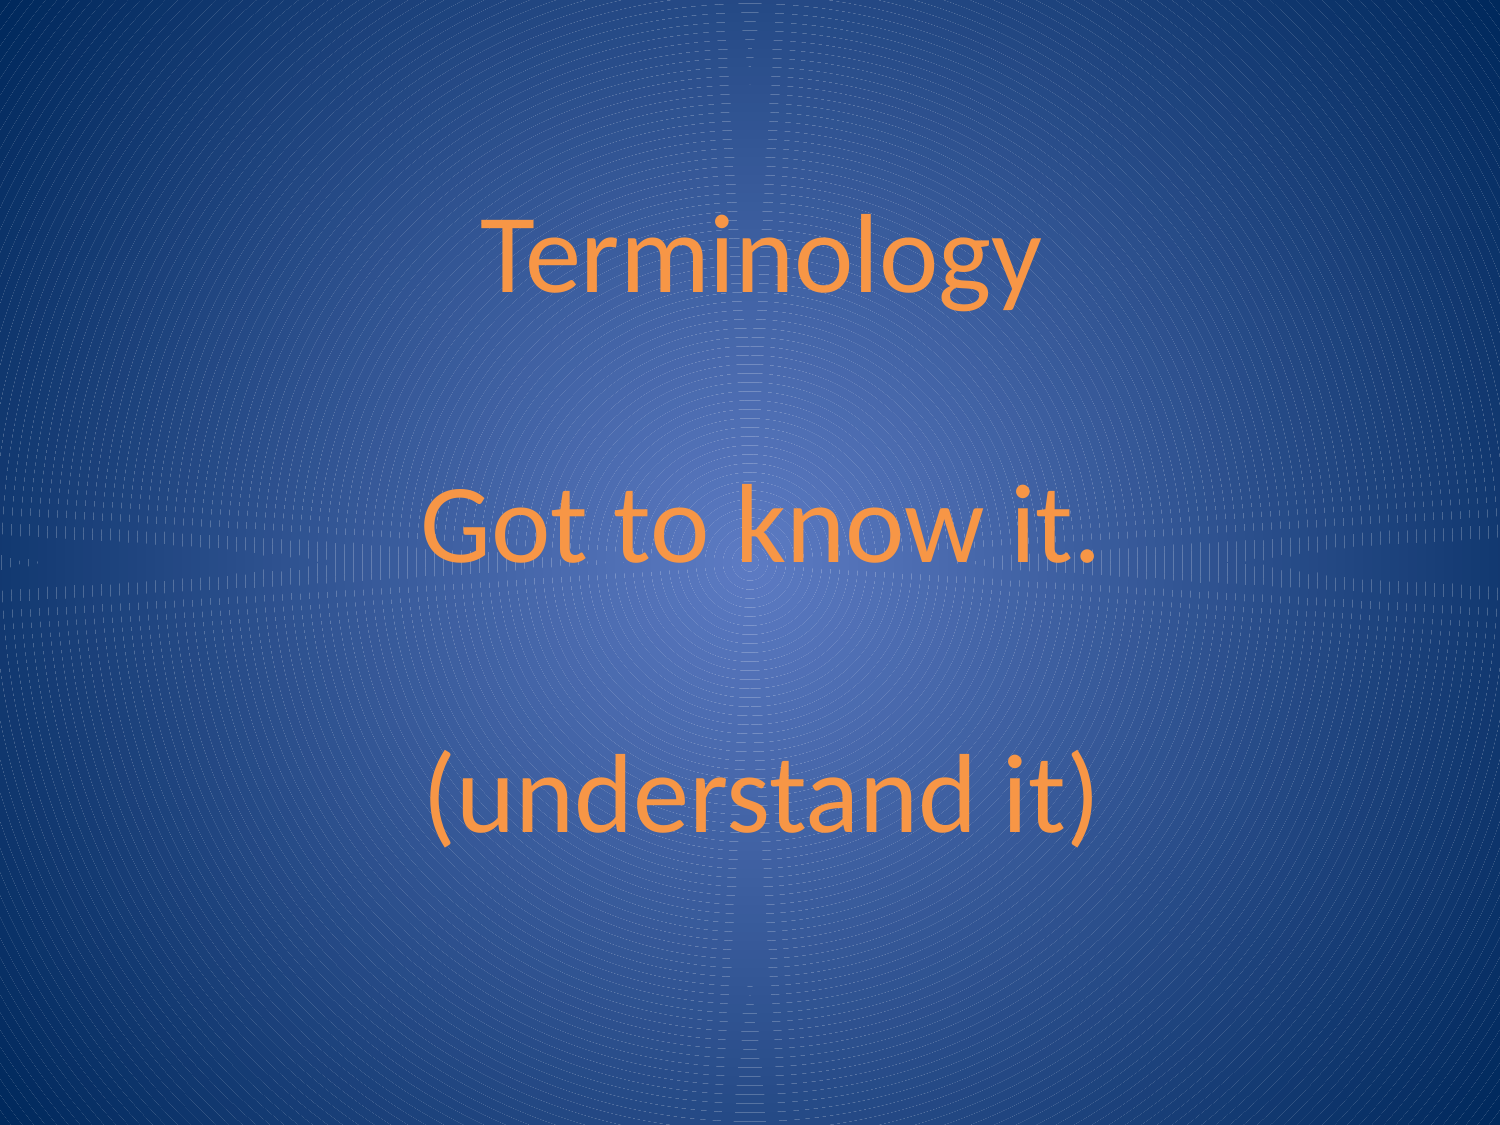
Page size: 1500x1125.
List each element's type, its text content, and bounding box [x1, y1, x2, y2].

text_box Terminology Got to know it. (understand it) [277, 172, 1247, 863]
